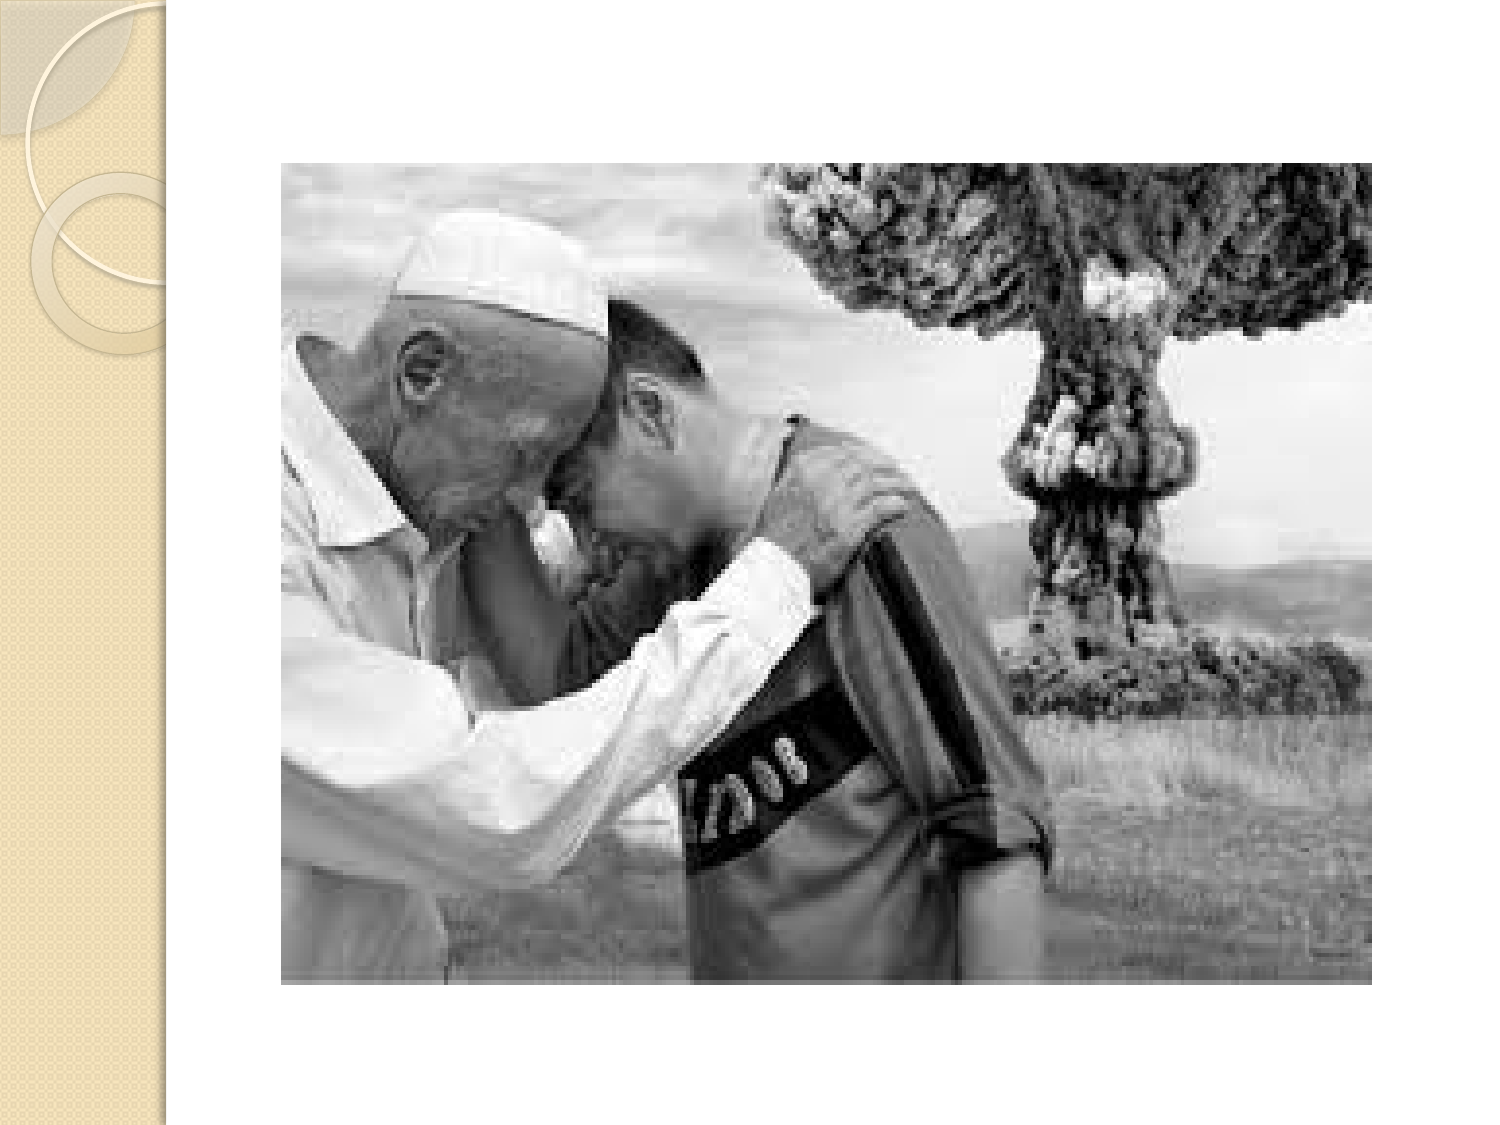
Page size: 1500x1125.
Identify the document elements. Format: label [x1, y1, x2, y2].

list [280, 163, 1372, 985]
